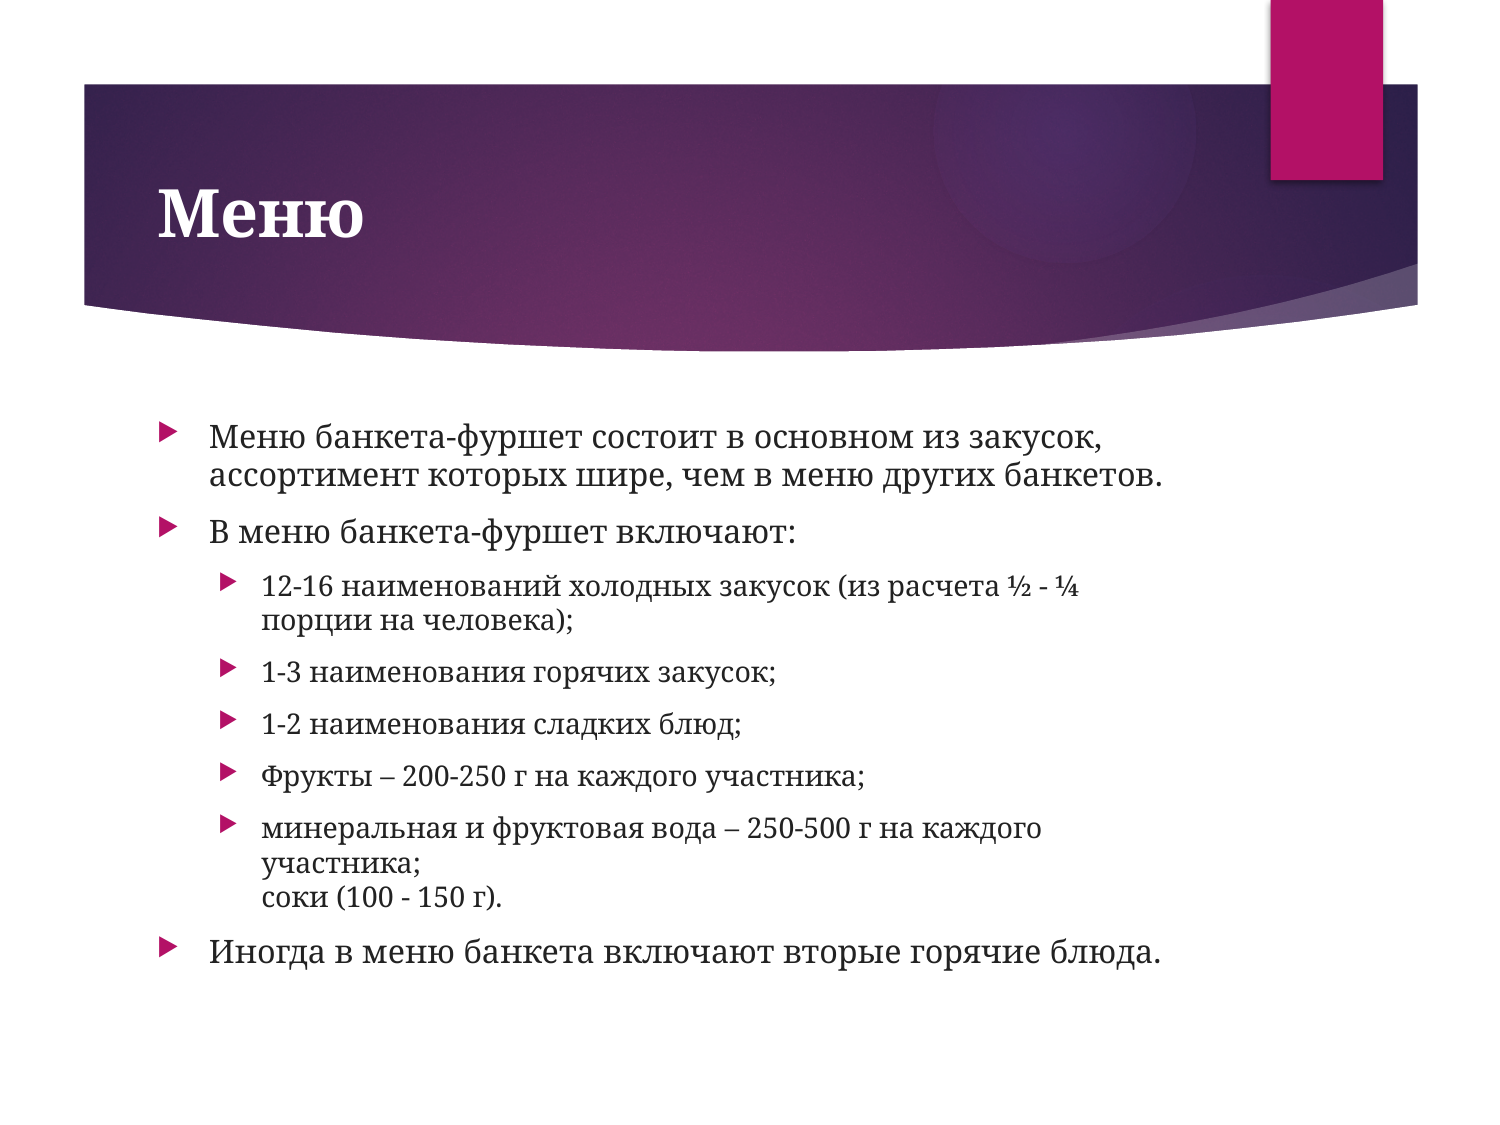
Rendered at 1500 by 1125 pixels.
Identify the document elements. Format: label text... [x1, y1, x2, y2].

title Меню [142, 152, 1183, 269]
list Меню банкета-фуршет состоит в основном из закусок, ассортимент которых шире, чем в меню других банкетов. В меню банкета-фуршет включают: 12-16 наименований холодных закусок (из расчета ½ - ¼ порции на человека); 1-3 наименования горячих закусок; 1-2 наименования сладких блюд; Фрукты – 200-250 г на каждого участника; минеральная и фруктовая вода – 250-500 г на каждого участника; соки (100 - 150 г). Иногда в меню банкета включают вторые горячие блюда. [141, 408, 1183, 988]
